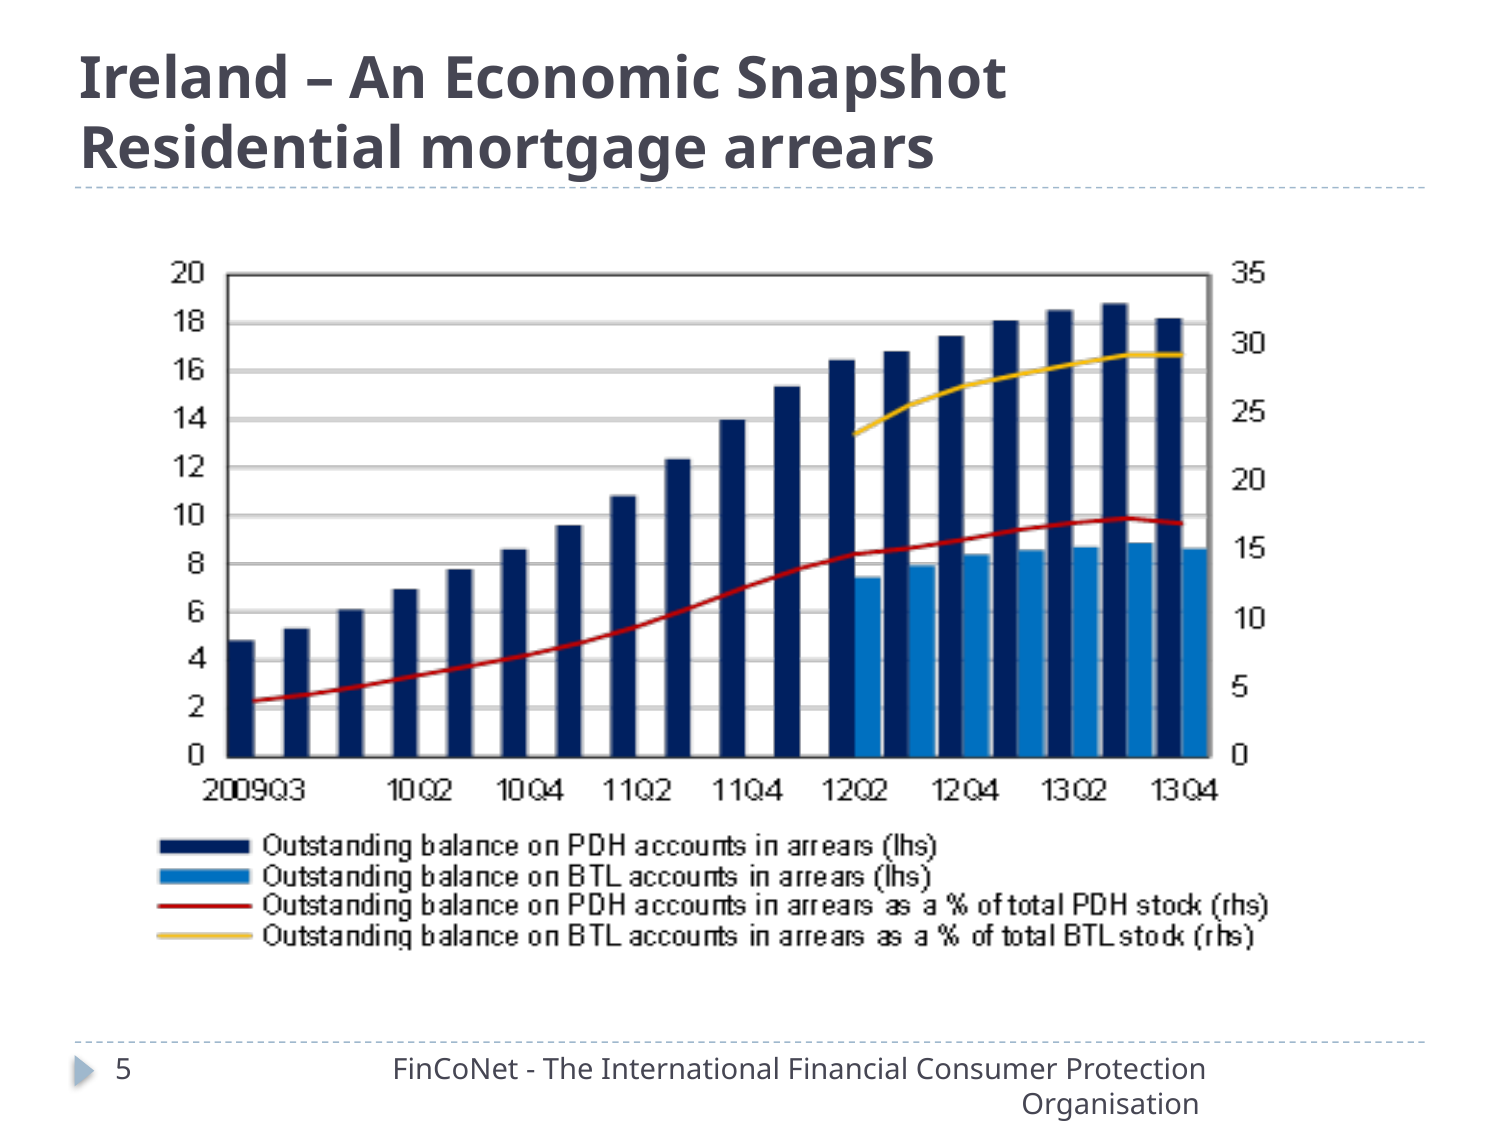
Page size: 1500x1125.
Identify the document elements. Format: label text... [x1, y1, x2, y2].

title Ireland – An Economic Snapshot Residential mortgage arrears [64, 0, 1093, 188]
slide_number 5 [100, 1042, 426, 1103]
footer FinCoNet - The International Financial Consumer Protection Organisation [426, 1042, 1223, 1103]
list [135, 255, 1294, 953]
